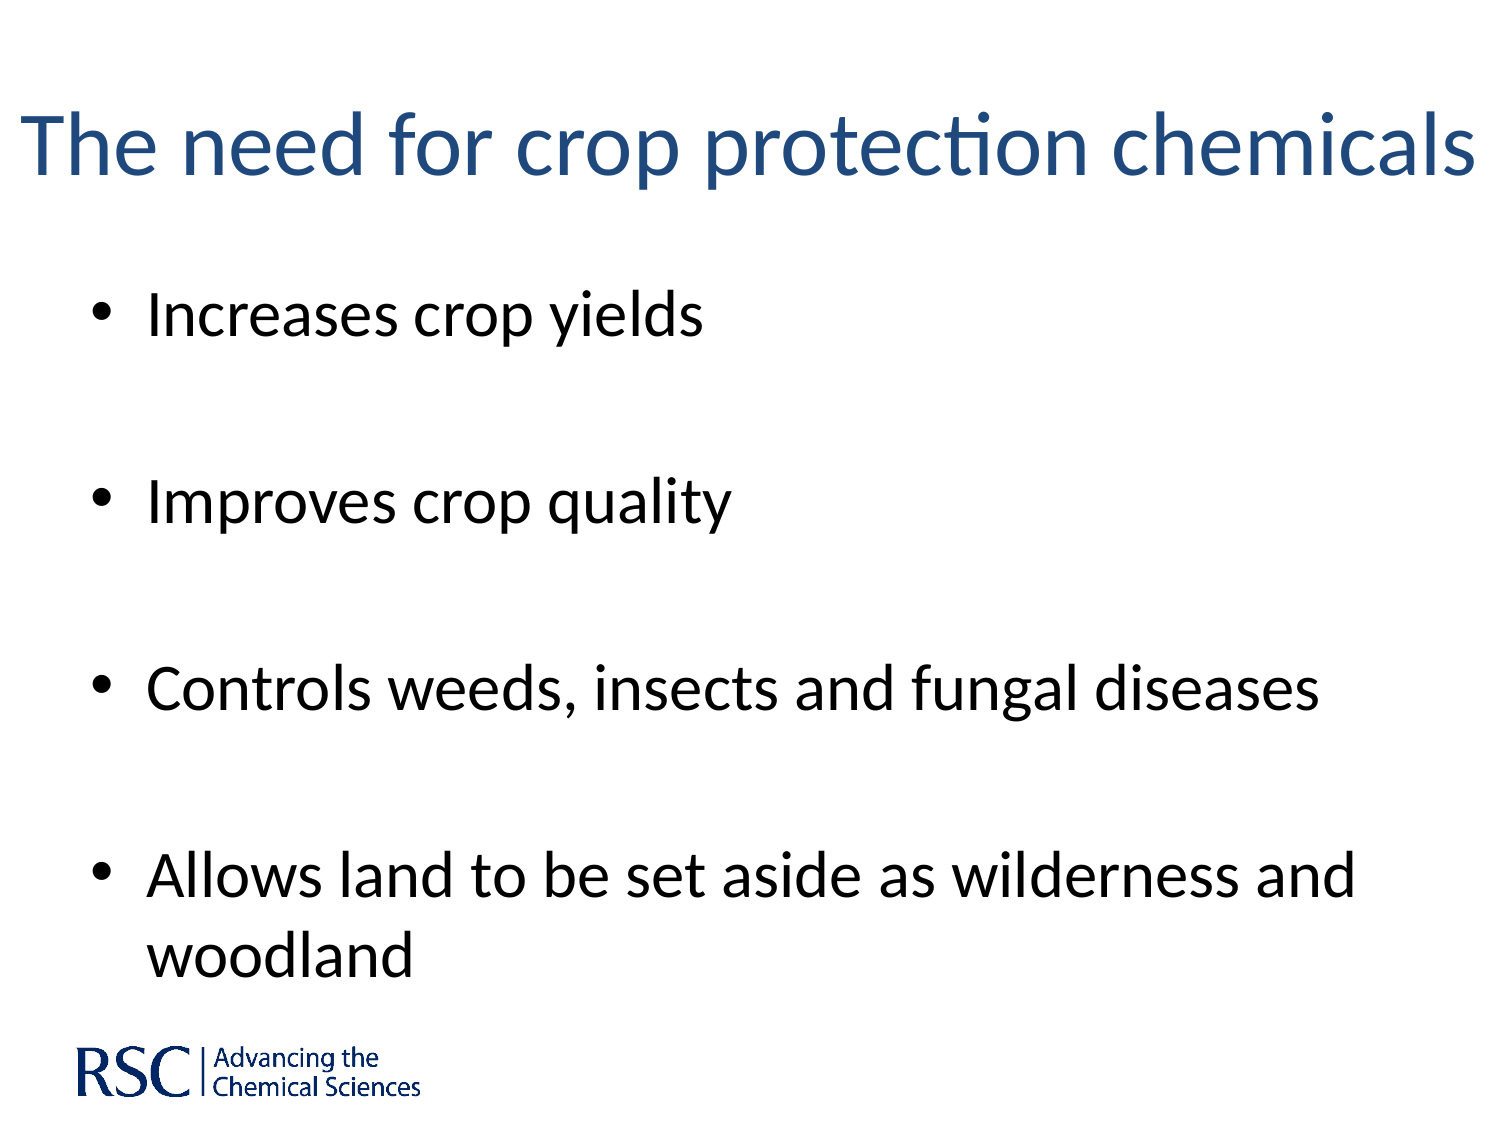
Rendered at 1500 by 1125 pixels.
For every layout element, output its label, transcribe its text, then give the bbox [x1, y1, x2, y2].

title The need for crop protection chemicals [0, 45, 1500, 233]
picture [76, 1046, 420, 1097]
list Increases crop yields Improves crop quality Controls weeds, insects and fungal diseases Allows land to be set aside as wilderness and woodland [75, 262, 1425, 1005]
